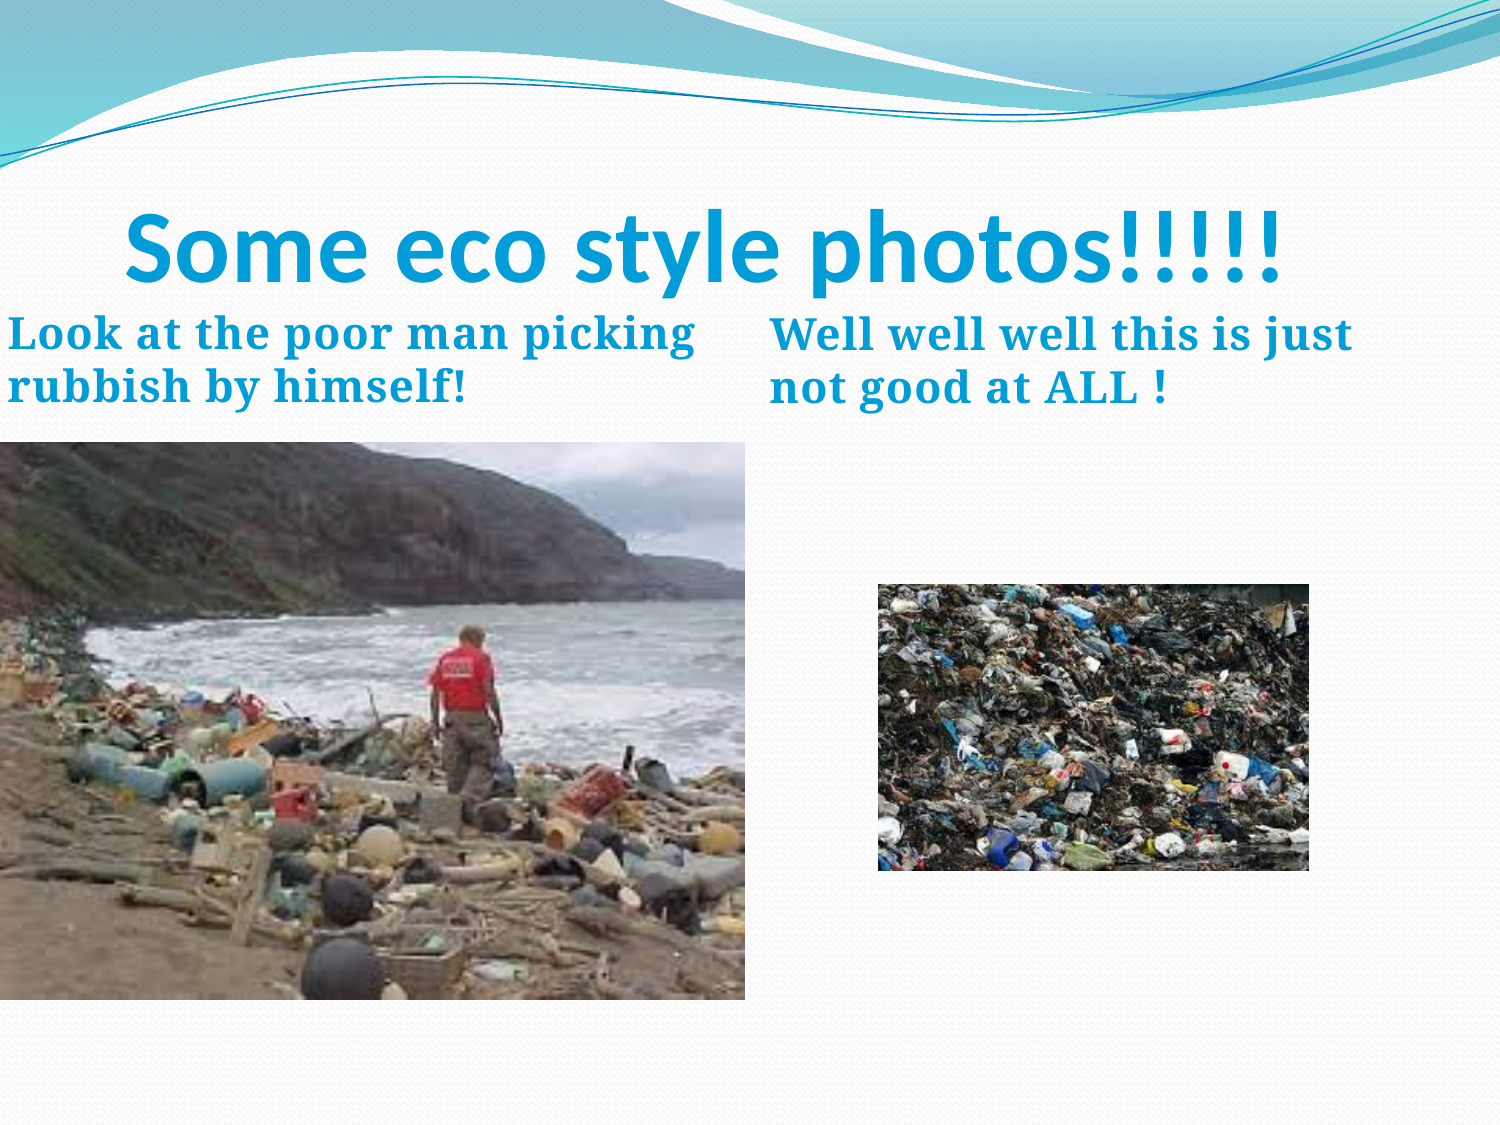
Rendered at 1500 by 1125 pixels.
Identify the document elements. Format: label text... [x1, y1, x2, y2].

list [0, 442, 745, 1001]
title Some eco style photos!!!!! [75, 115, 1425, 303]
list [878, 584, 1309, 872]
list Look at the poor man picking rubbish by himself! [0, 304, 738, 413]
list Well well well this is just not good at ALL！ [761, 305, 1425, 413]
